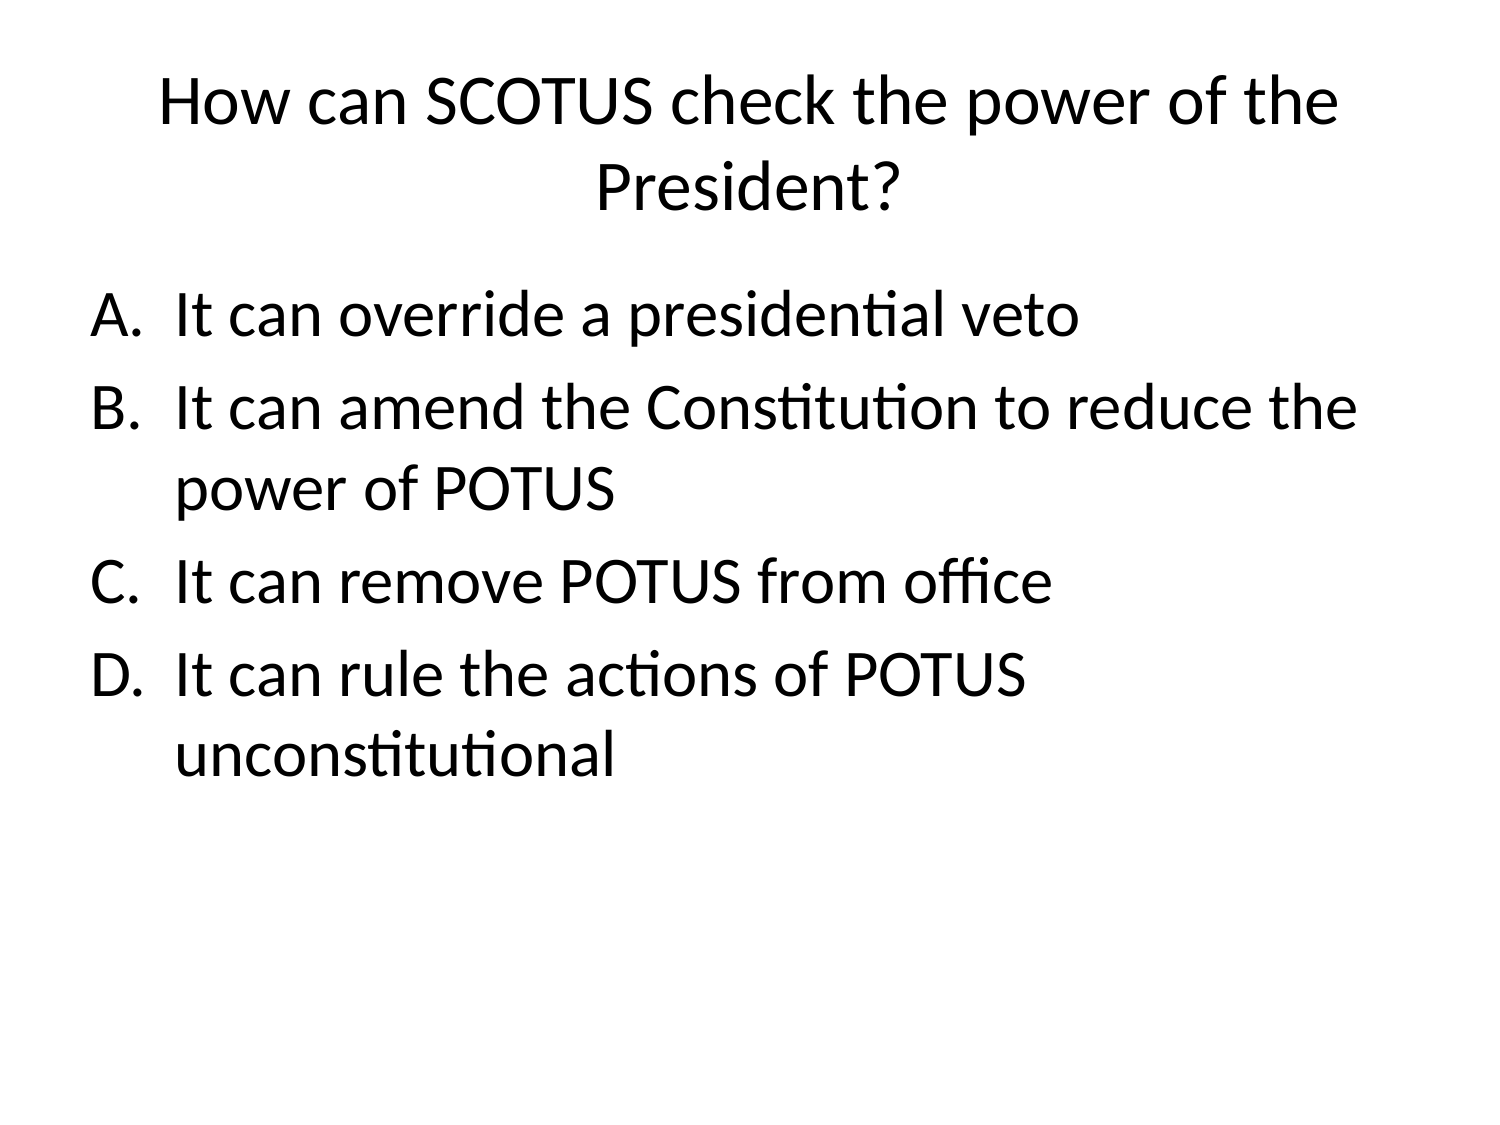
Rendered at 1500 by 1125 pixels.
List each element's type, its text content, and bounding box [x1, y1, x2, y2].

list It can override a presidential veto It can amend the Constitution to reduce the power of POTUS It can remove POTUS from office It can rule the actions of POTUS unconstitutional [75, 262, 1425, 1005]
title How can SCOTUS check the power of the President? [0, 45, 1500, 233]
